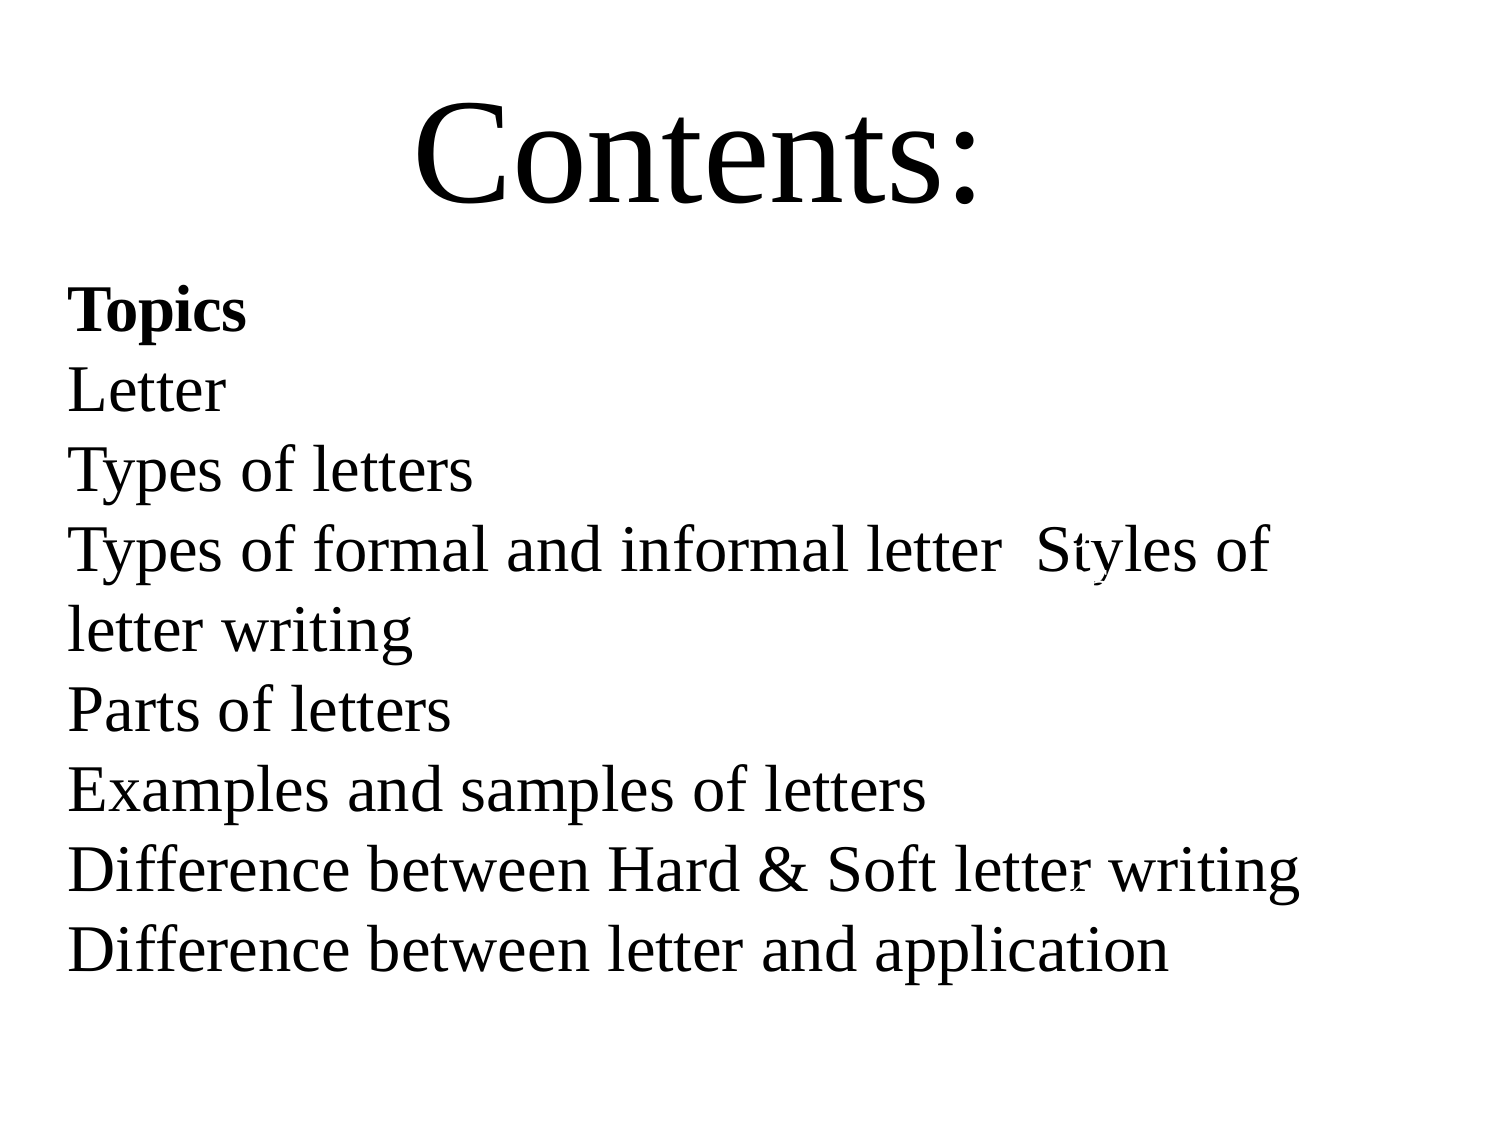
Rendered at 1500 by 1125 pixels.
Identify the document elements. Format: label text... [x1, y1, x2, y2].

text_box Page# 04 06 08 09 12 15 19 20 [1065, 396, 1177, 906]
title Contents: [237, 46, 1160, 237]
text_box Topics Letter Types of letters Types of formal and informal letter Styles of letter writing Parts of letters Examples and samples of letters Difference between Hard & Soft letter writing Difference between letter and application [65, 262, 1500, 985]
